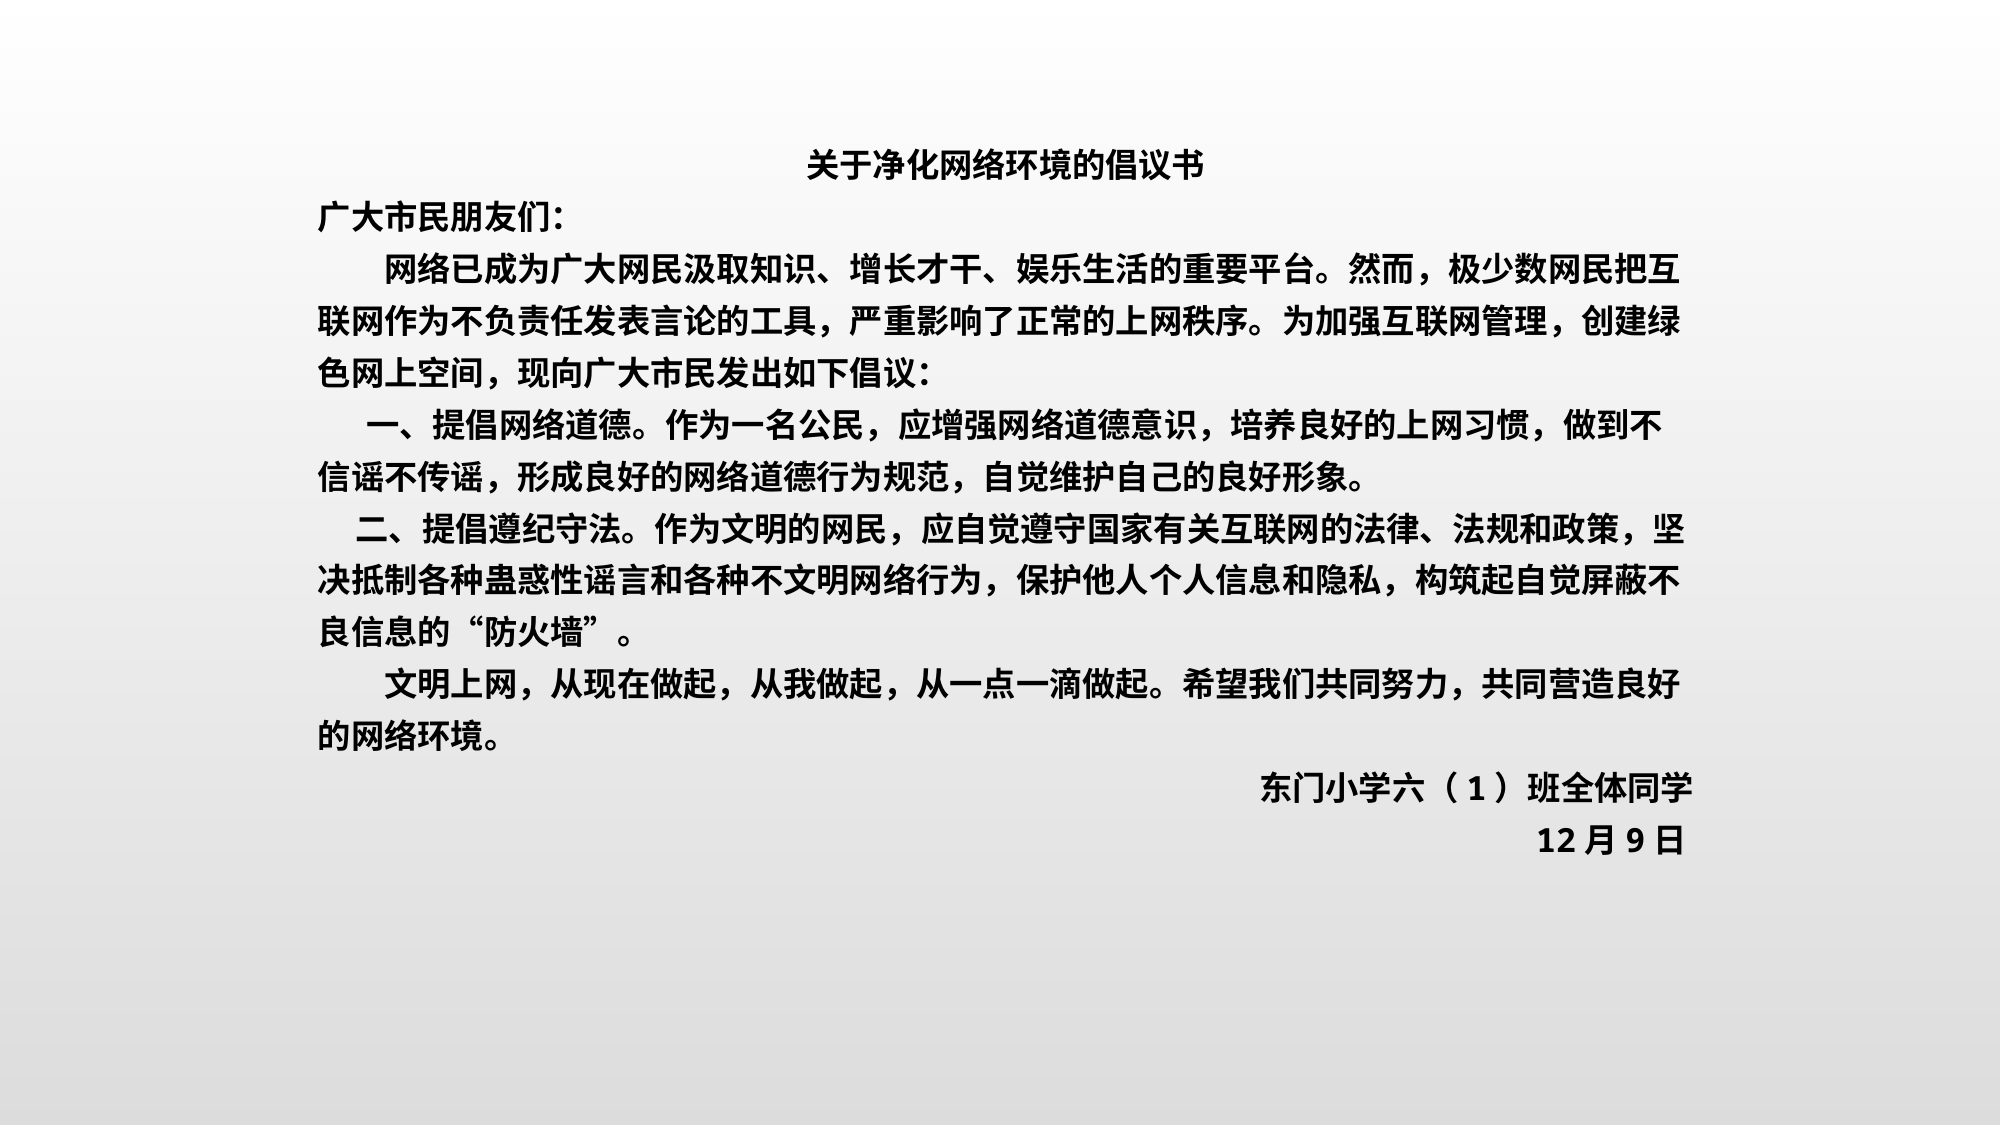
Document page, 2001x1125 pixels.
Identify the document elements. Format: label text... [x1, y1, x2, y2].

text_box 关于净化网络环境的倡议书 广大市民朋友们： 网络已成为广大网民汲取知识、增长才干、娱乐生活的重要平台。然而，极少数网民把互联网作为不负责任发表言论的工具，严重影响了正常的上网秩序。为加强互联网管理，创建绿色网上空间，现向广大市民发出如下倡议： 一、提倡网络道德。作为一名公民，应增强网络道德意识，培养良好的上网习惯，做到不信谣不传谣，形成良好的网络道德行为规范，自觉维护自己的良好形象。 二、提倡遵纪守法。作为文明的网民，应自觉遵守国家有关互联网的法律、法规和政策，坚决抵制各种蛊惑性谣言和各种不文明网络行为，保护他人个人信息和隐私，构筑起自觉屏蔽不良信息的“防火墙”。 文明上网，从现在做起，从我做起，从一点一滴做起。希望我们共同努力，共同营造良好的网络环境。 东门小学六（1）班全体同学 12月9日 [303, 125, 1709, 866]
